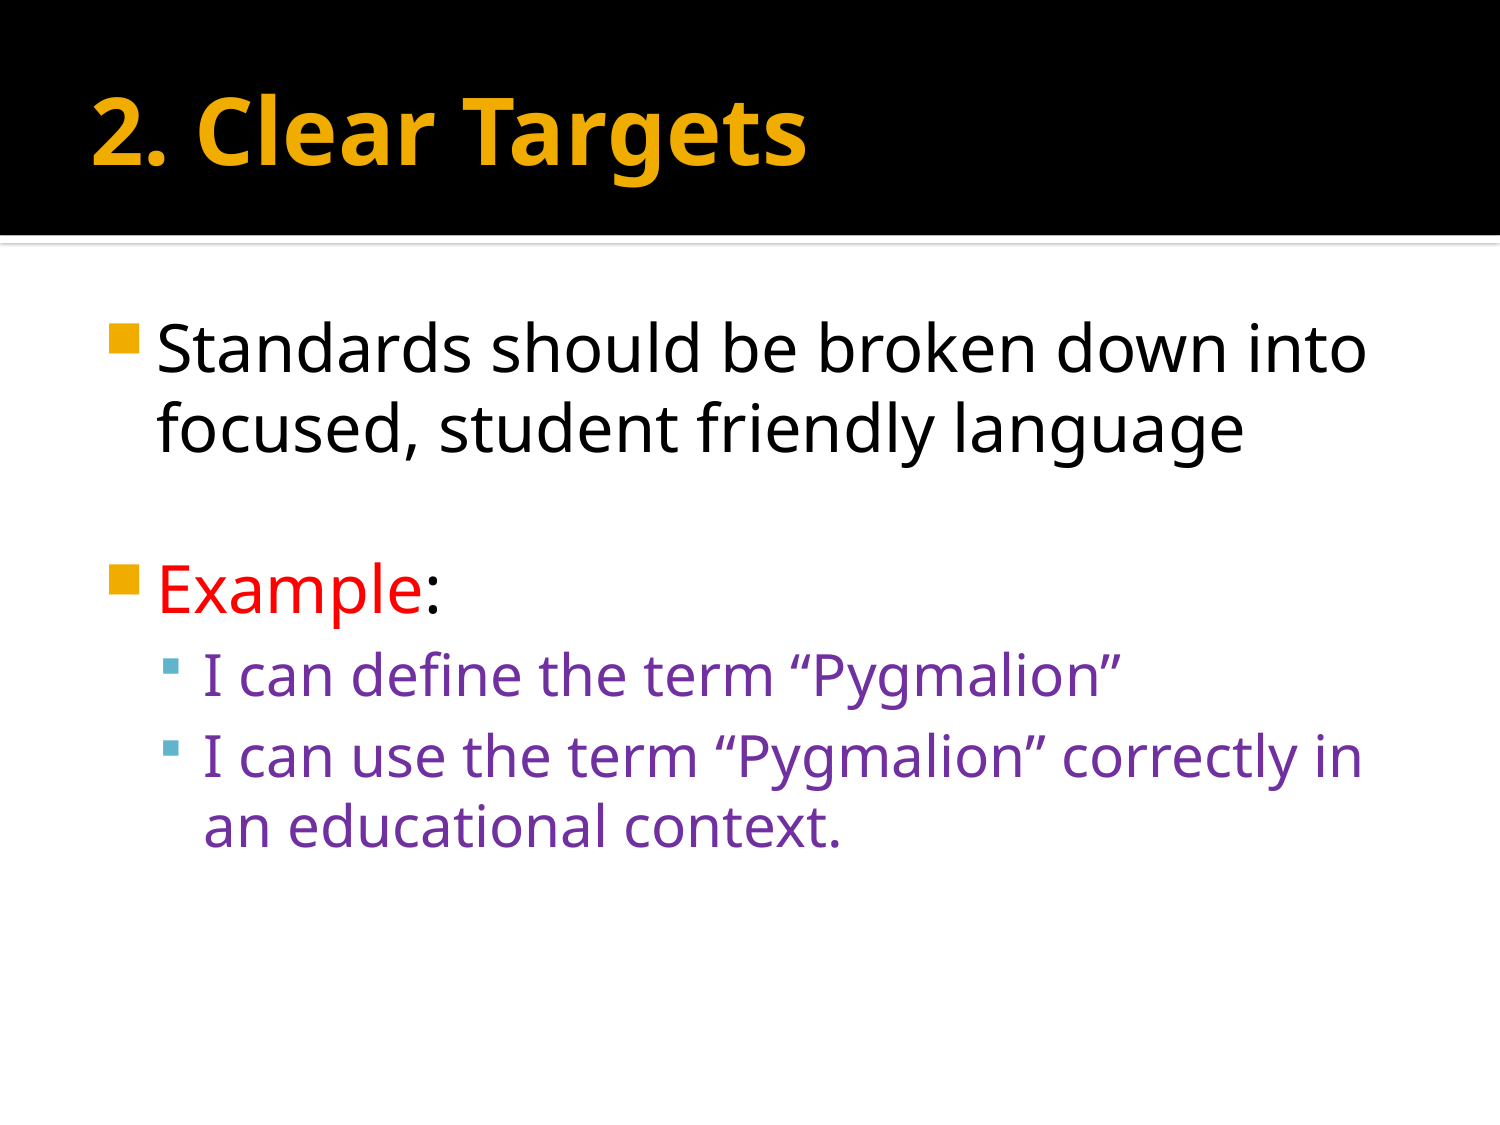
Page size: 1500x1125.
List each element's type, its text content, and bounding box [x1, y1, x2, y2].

title 2. Clear Targets [75, 25, 1425, 231]
list Standards should be broken down into focused, student friendly language Example: I can define the term “Pygmalion” I can use the term “Pygmalion” correctly in an educational context. [75, 291, 1425, 1050]
